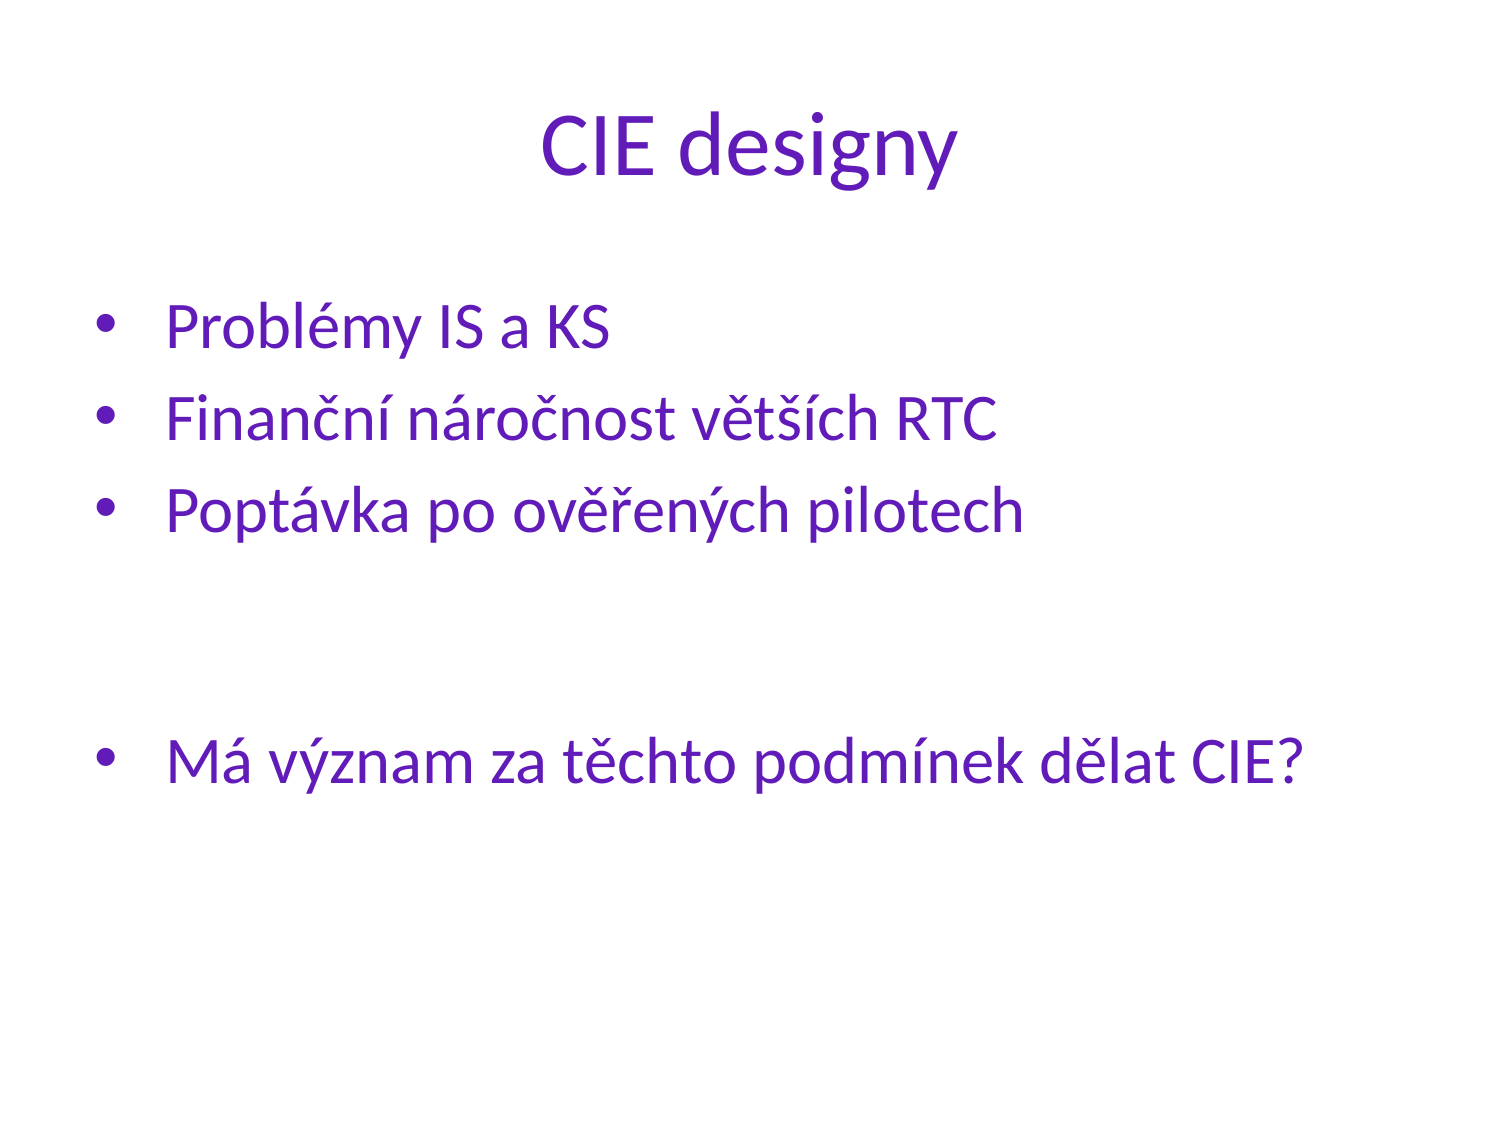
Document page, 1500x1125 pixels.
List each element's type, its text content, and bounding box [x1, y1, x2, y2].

title CIE designy [75, 45, 1425, 233]
list Problémy IS a KS Finanční náročnost větších RTC Poptávka po ověřených pilotech Má význam za těchto podmínek dělat CIE? [75, 262, 1425, 1005]
